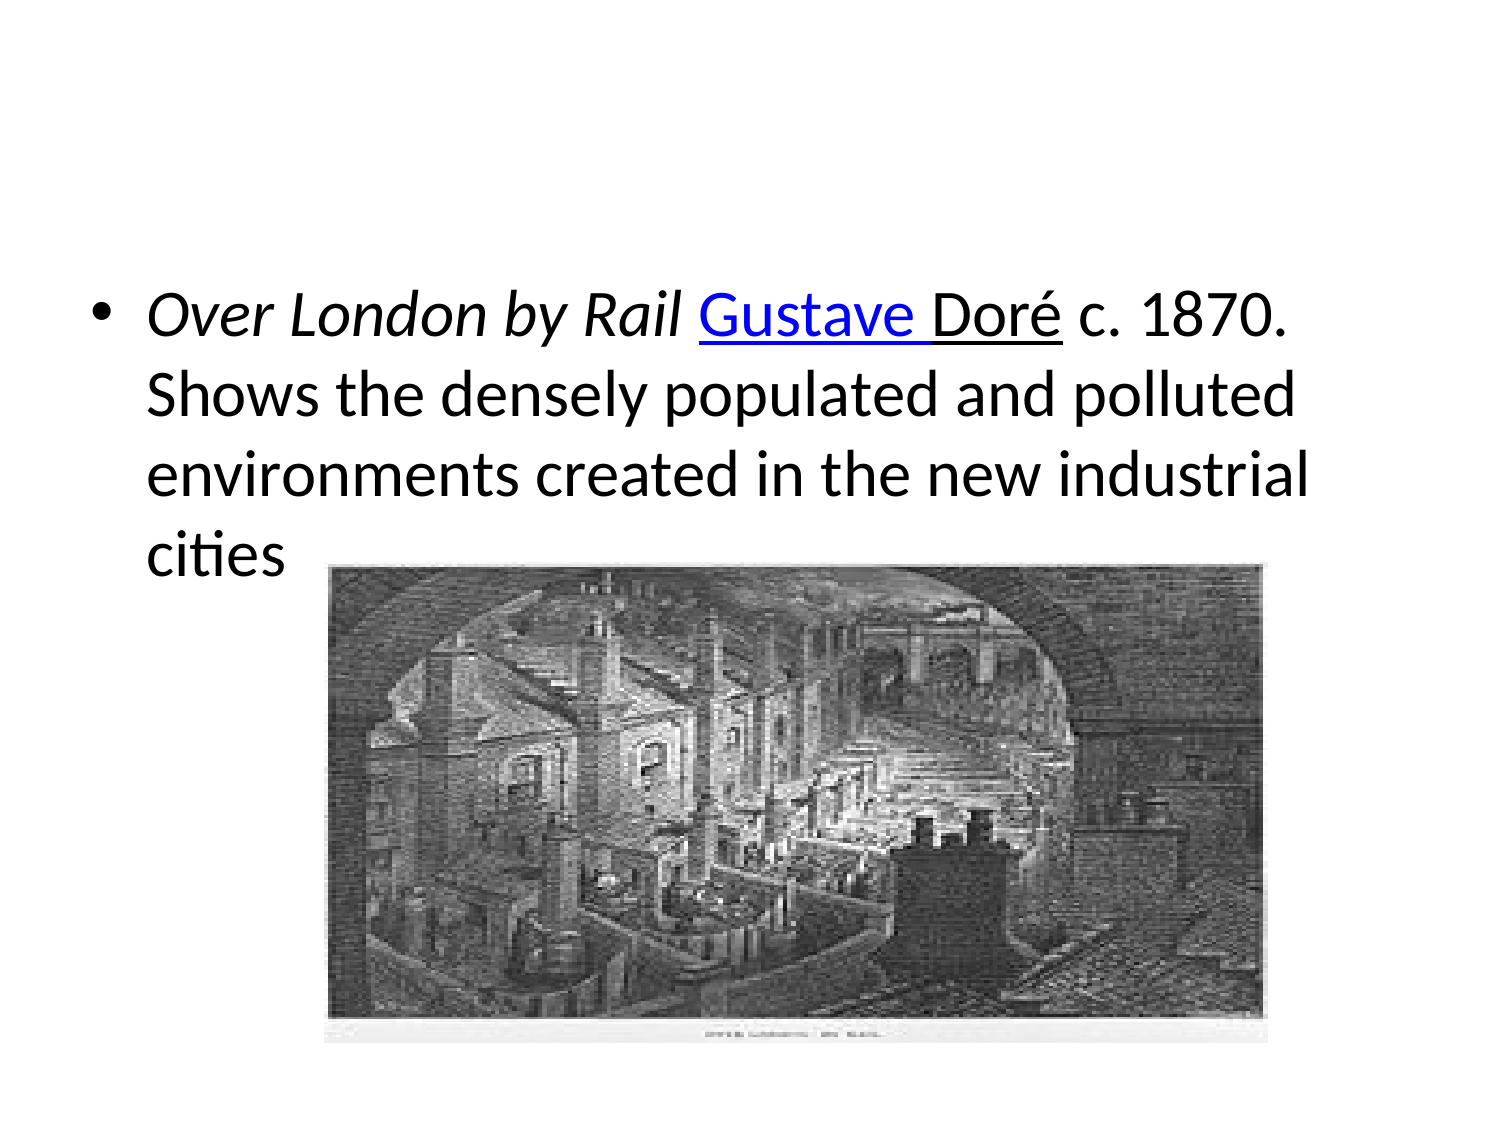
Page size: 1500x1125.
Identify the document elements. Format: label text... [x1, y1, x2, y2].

picture [324, 562, 1269, 1043]
list Over London by Rail Gustave Doré c. 1870. Shows the densely populated and polluted environments created in the new industrial cities [75, 262, 1425, 1005]
